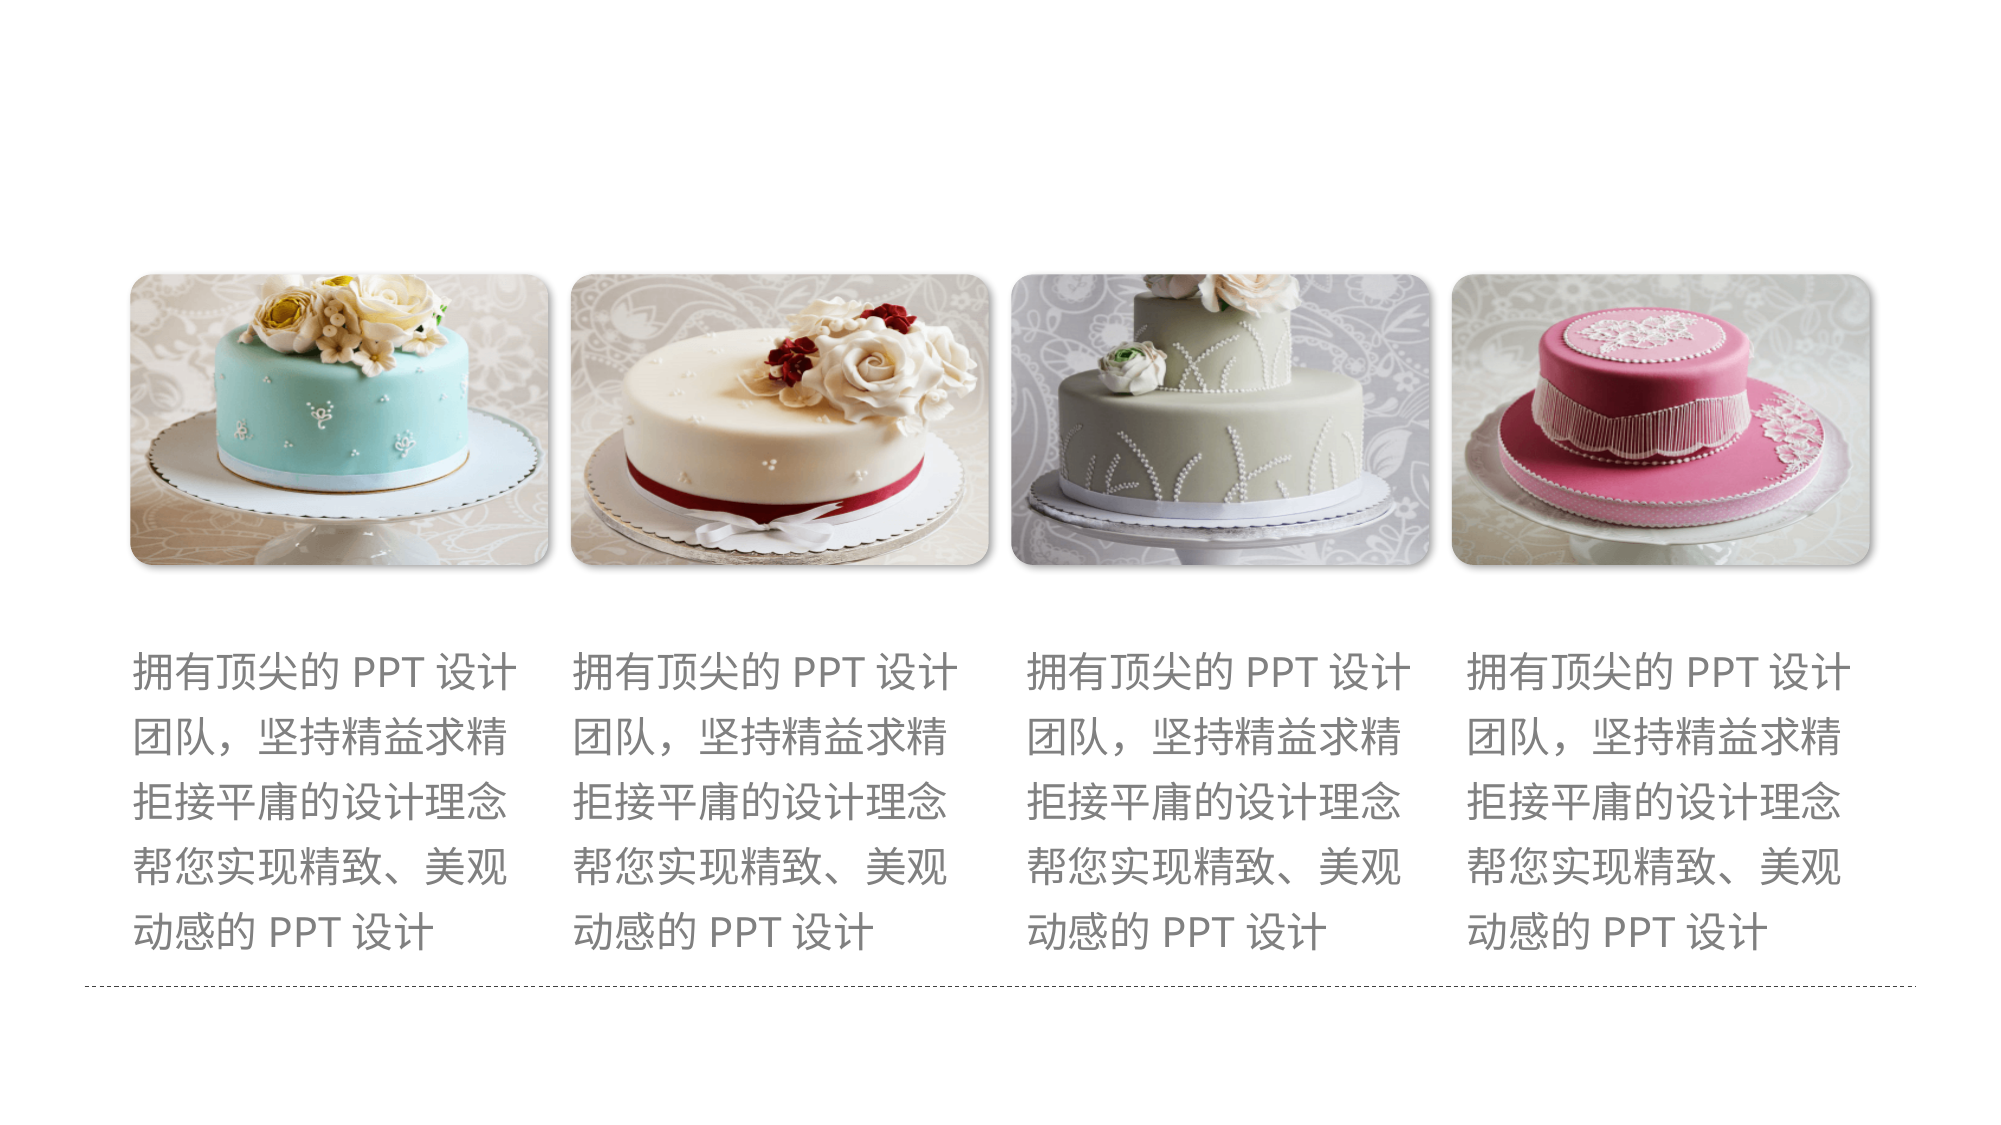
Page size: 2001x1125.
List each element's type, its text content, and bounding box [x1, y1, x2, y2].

text_box 拥有顶尖的PPT设计团队，坚持精益求精拒接平庸的设计理念帮您实现精致、美观动感的PPT设计 [1011, 623, 1442, 964]
text_box [129, 273, 550, 566]
text_box [1450, 273, 1871, 566]
text_box 拥有顶尖的PPT设计团队，坚持精益求精拒接平庸的设计理念帮您实现精致、美观动感的PPT设计 [1451, 623, 1883, 964]
text_box [1010, 273, 1431, 566]
text_box 拥有顶尖的PPT设计团队，坚持精益求精拒接平庸的设计理念帮您实现精致、美观动感的PPT设计 [558, 623, 989, 964]
text_box [569, 273, 990, 566]
text_box 拥有顶尖的PPT设计团队，坚持精益求精拒接平庸的设计理念帮您实现精致、美观动感的PPT设计 [117, 623, 549, 964]
